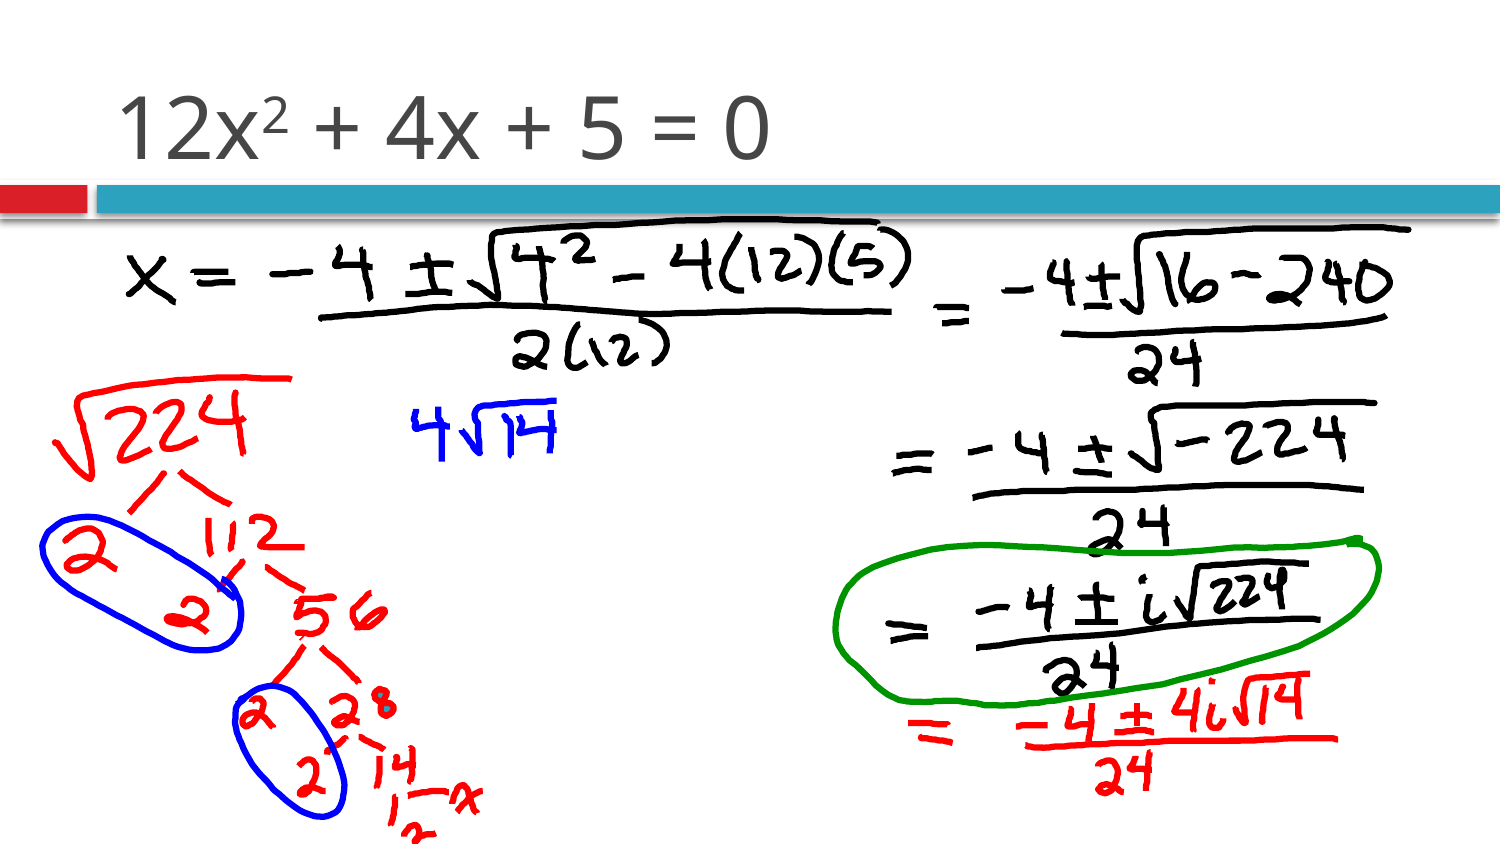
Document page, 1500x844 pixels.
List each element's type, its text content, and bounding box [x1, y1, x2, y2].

text_box [1158, 253, 1177, 305]
text_box [610, 335, 639, 365]
text_box [403, 824, 437, 843]
text_box [967, 446, 993, 454]
text_box [1040, 433, 1048, 473]
text_box [562, 234, 596, 262]
title 12x2 + 4x + 5 = 0 [99, 19, 1438, 185]
text_box [425, 253, 430, 263]
text_box [1066, 708, 1090, 728]
text_box [409, 747, 414, 783]
text_box [271, 270, 312, 275]
text_box [389, 796, 397, 826]
text_box [460, 399, 557, 455]
text_box [1114, 729, 1155, 734]
text_box [1268, 256, 1311, 306]
text_box [1065, 260, 1074, 306]
text_box [437, 406, 443, 462]
text_box [1087, 703, 1093, 742]
text_box [1357, 261, 1391, 302]
text_box [972, 484, 1364, 499]
text_box [1315, 418, 1336, 436]
text_box [198, 281, 236, 285]
text_box [1099, 263, 1103, 276]
text_box [41, 515, 243, 652]
text_box [1137, 713, 1152, 717]
text_box [1087, 275, 1121, 280]
text_box [1139, 510, 1163, 526]
text_box [750, 247, 759, 281]
text_box [1098, 446, 1113, 450]
text_box [543, 256, 555, 262]
text_box [1121, 226, 1410, 313]
text_box [1173, 687, 1194, 714]
text_box [1180, 251, 1217, 303]
text_box [1003, 287, 1034, 292]
text_box [1234, 672, 1311, 724]
text_box [1208, 704, 1225, 729]
text_box [1083, 304, 1113, 308]
text_box [1120, 713, 1136, 717]
text_box [1092, 435, 1103, 463]
text_box [53, 376, 292, 480]
text_box [908, 722, 949, 726]
text_box [295, 595, 335, 635]
text_box [1192, 341, 1198, 387]
text_box [1162, 506, 1167, 547]
text_box [1049, 261, 1066, 284]
text_box [702, 239, 711, 290]
text_box [1172, 348, 1194, 363]
text_box [590, 340, 607, 366]
text_box [1128, 755, 1147, 771]
text_box [513, 244, 540, 260]
text_box [429, 266, 437, 290]
text_box [1074, 470, 1112, 476]
text_box [1025, 737, 1339, 749]
text_box [1078, 446, 1096, 450]
text_box [405, 290, 453, 295]
text_box [794, 235, 820, 285]
text_box [351, 592, 386, 631]
text_box [358, 736, 385, 751]
text_box [721, 232, 745, 292]
text_box [178, 470, 232, 506]
text_box [1264, 421, 1308, 456]
text_box [320, 646, 360, 684]
text_box [879, 228, 909, 287]
text_box [830, 232, 853, 284]
text_box [548, 410, 554, 454]
text_box [410, 262, 454, 268]
text_box [226, 560, 244, 581]
text_box [128, 258, 165, 295]
text_box [1089, 510, 1123, 551]
text_box [1261, 687, 1267, 720]
text_box [1338, 431, 1346, 437]
text_box [896, 452, 934, 457]
text_box [451, 784, 470, 807]
text_box [129, 255, 148, 279]
text_box [372, 687, 396, 718]
text_box [1176, 438, 1209, 445]
text_box [1016, 431, 1043, 455]
text_box [407, 790, 449, 797]
text_box [769, 249, 802, 280]
text_box [514, 332, 548, 368]
text_box [1296, 678, 1301, 720]
text_box [251, 515, 305, 548]
text_box [892, 467, 932, 475]
text_box [207, 517, 213, 556]
text_box [538, 246, 548, 302]
text_box [1061, 314, 1387, 336]
text_box [394, 756, 410, 769]
text_box [1130, 346, 1160, 384]
text_box [320, 304, 892, 320]
text_box [834, 537, 1380, 707]
text_box [128, 472, 165, 514]
text_box [361, 248, 373, 301]
text_box [1227, 422, 1263, 463]
text_box [1130, 401, 1376, 471]
text_box [145, 275, 176, 304]
text_box [518, 416, 550, 435]
text_box [333, 737, 347, 748]
text_box [638, 319, 668, 364]
text_box [230, 521, 234, 552]
text_box [334, 245, 363, 267]
text_box [1192, 688, 1199, 732]
text_box [273, 645, 306, 685]
text_box [1231, 272, 1261, 277]
text_box [1015, 724, 1048, 728]
text_box [1101, 279, 1106, 300]
text_box [1340, 273, 1351, 283]
text_box [1324, 261, 1339, 284]
text_box [456, 790, 483, 813]
text_box [566, 323, 588, 369]
text_box [154, 401, 199, 450]
text_box [1097, 759, 1124, 794]
text_box [671, 243, 704, 265]
text_box [200, 396, 236, 423]
text_box [849, 245, 882, 277]
text_box [264, 566, 305, 592]
text_box [412, 408, 439, 430]
text_box [612, 275, 645, 281]
text_box [442, 422, 450, 428]
text_box [469, 218, 879, 300]
text_box [331, 695, 360, 727]
text_box [233, 391, 245, 455]
text_box [920, 736, 953, 744]
text_box [106, 408, 152, 462]
text_box [234, 684, 346, 818]
text_box [239, 414, 246, 421]
text_box [463, 801, 478, 814]
text_box [503, 415, 513, 457]
text_box [1335, 262, 1345, 304]
text_box [1333, 417, 1344, 461]
text_box [1276, 685, 1297, 701]
text_box [375, 755, 381, 788]
text_box [942, 320, 969, 325]
text_box [1145, 751, 1151, 791]
